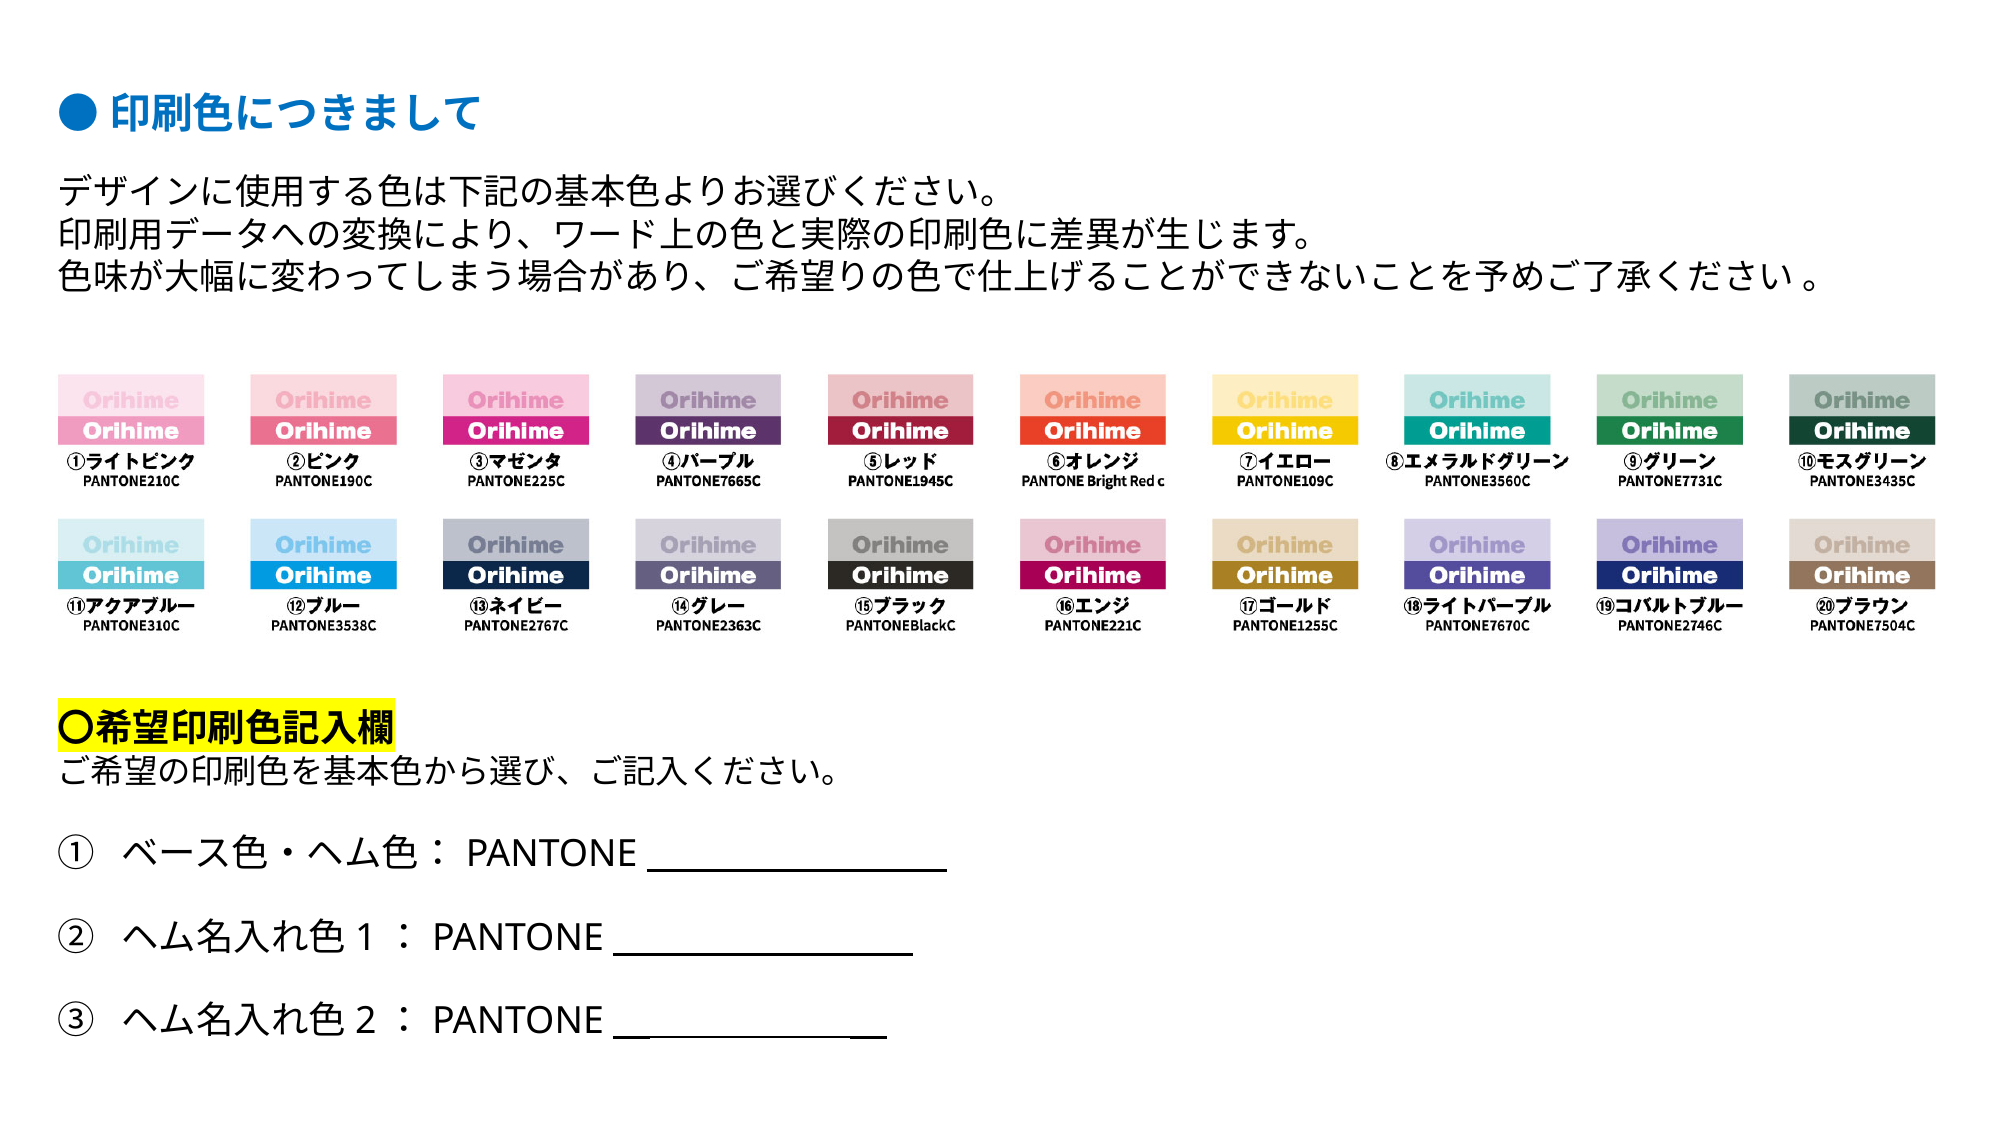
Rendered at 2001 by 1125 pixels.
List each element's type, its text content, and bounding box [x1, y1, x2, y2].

text_box ●印刷色につきまして デザインに使用する色は下記の基本色よりお選びください。 印刷用データへの変換により、ワード上の色と実際の印刷色に差異が生じます。 色味が大幅に変わってしまう場合があり、ご希望りの色で仕上げることができないことを予めご了承ください 。 [42, 79, 1927, 305]
picture [42, 358, 1951, 643]
text_box 〇希望印刷色記入欄 ご希望の印刷色を基本色から選び、ご記入ください。 ① ベース色・ヘム色：PANTONE ② ヘム名入れ色1：PANTONE ③ ヘム名入れ色2：PANTONE [42, 699, 1927, 1049]
